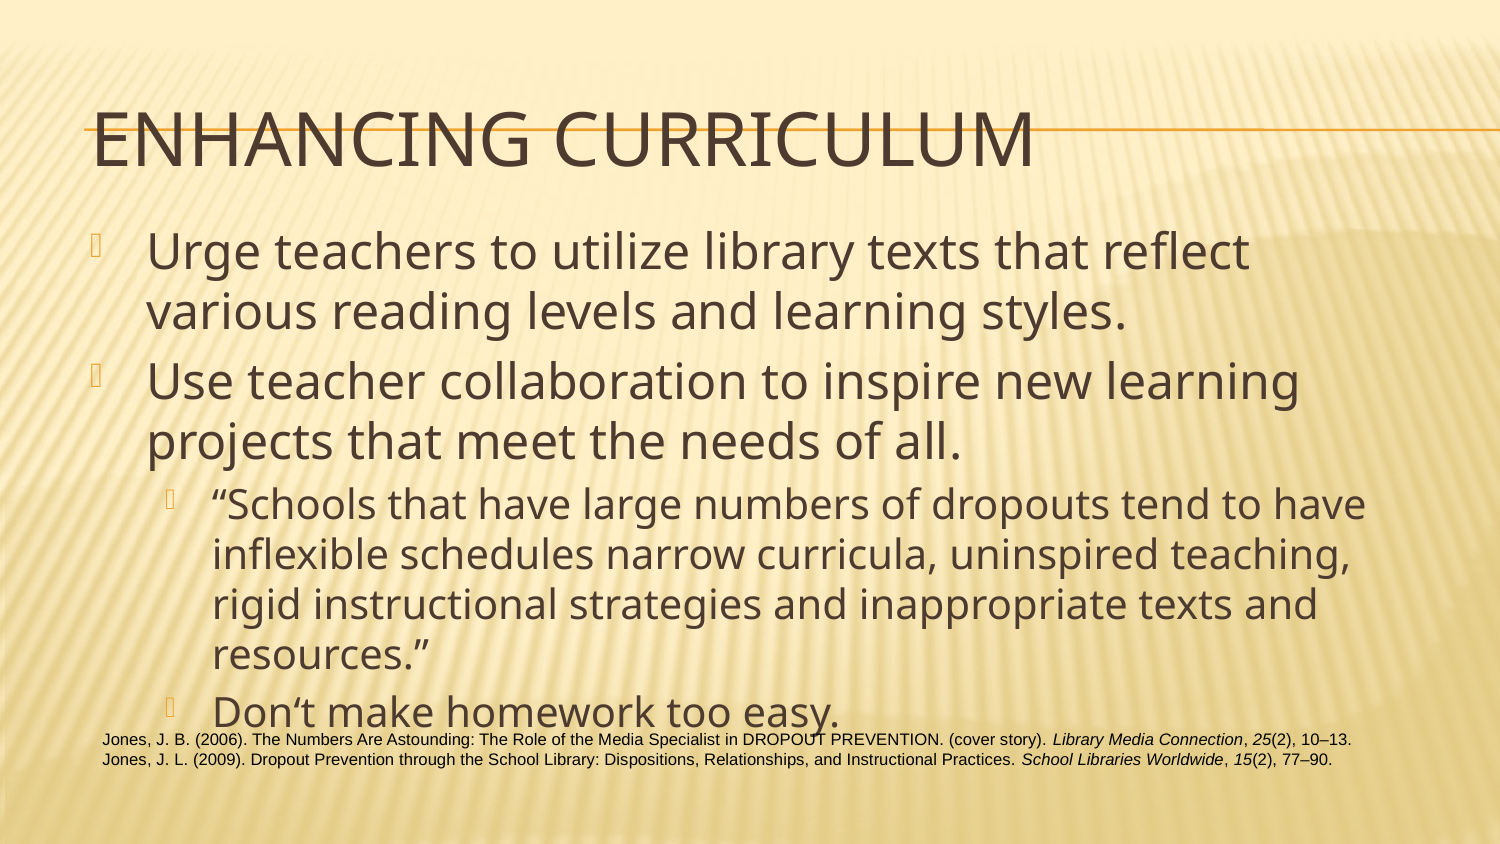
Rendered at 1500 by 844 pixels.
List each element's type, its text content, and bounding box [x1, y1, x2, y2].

text_box Jones, J. B. (2006). The Numbers Are Astounding: The Role of the Media Specialist in DROPOUT PREVENTION. (cover story). Library Media Connection, 25(2), 10–13. Jones, J. L. (2009). Dropout Prevention through the School Library: Dispositions, Relationships, and Instructional Practices. School Libraries Worldwide, 15(2), 77–90. [87, 721, 1425, 777]
title Enhancing Curriculum [75, 33, 1425, 197]
list Urge teachers to utilize library texts that reflect various reading levels and learning styles. Use teacher collaboration to inspire new learning projects that meet the needs of all. “Schools that have large numbers of dropouts tend to have inflexible schedules narrow curricula, uninspired teaching, rigid instructional strategies and inappropriate texts and resources.” Don‘t make homework too easy. [75, 204, 1425, 800]
